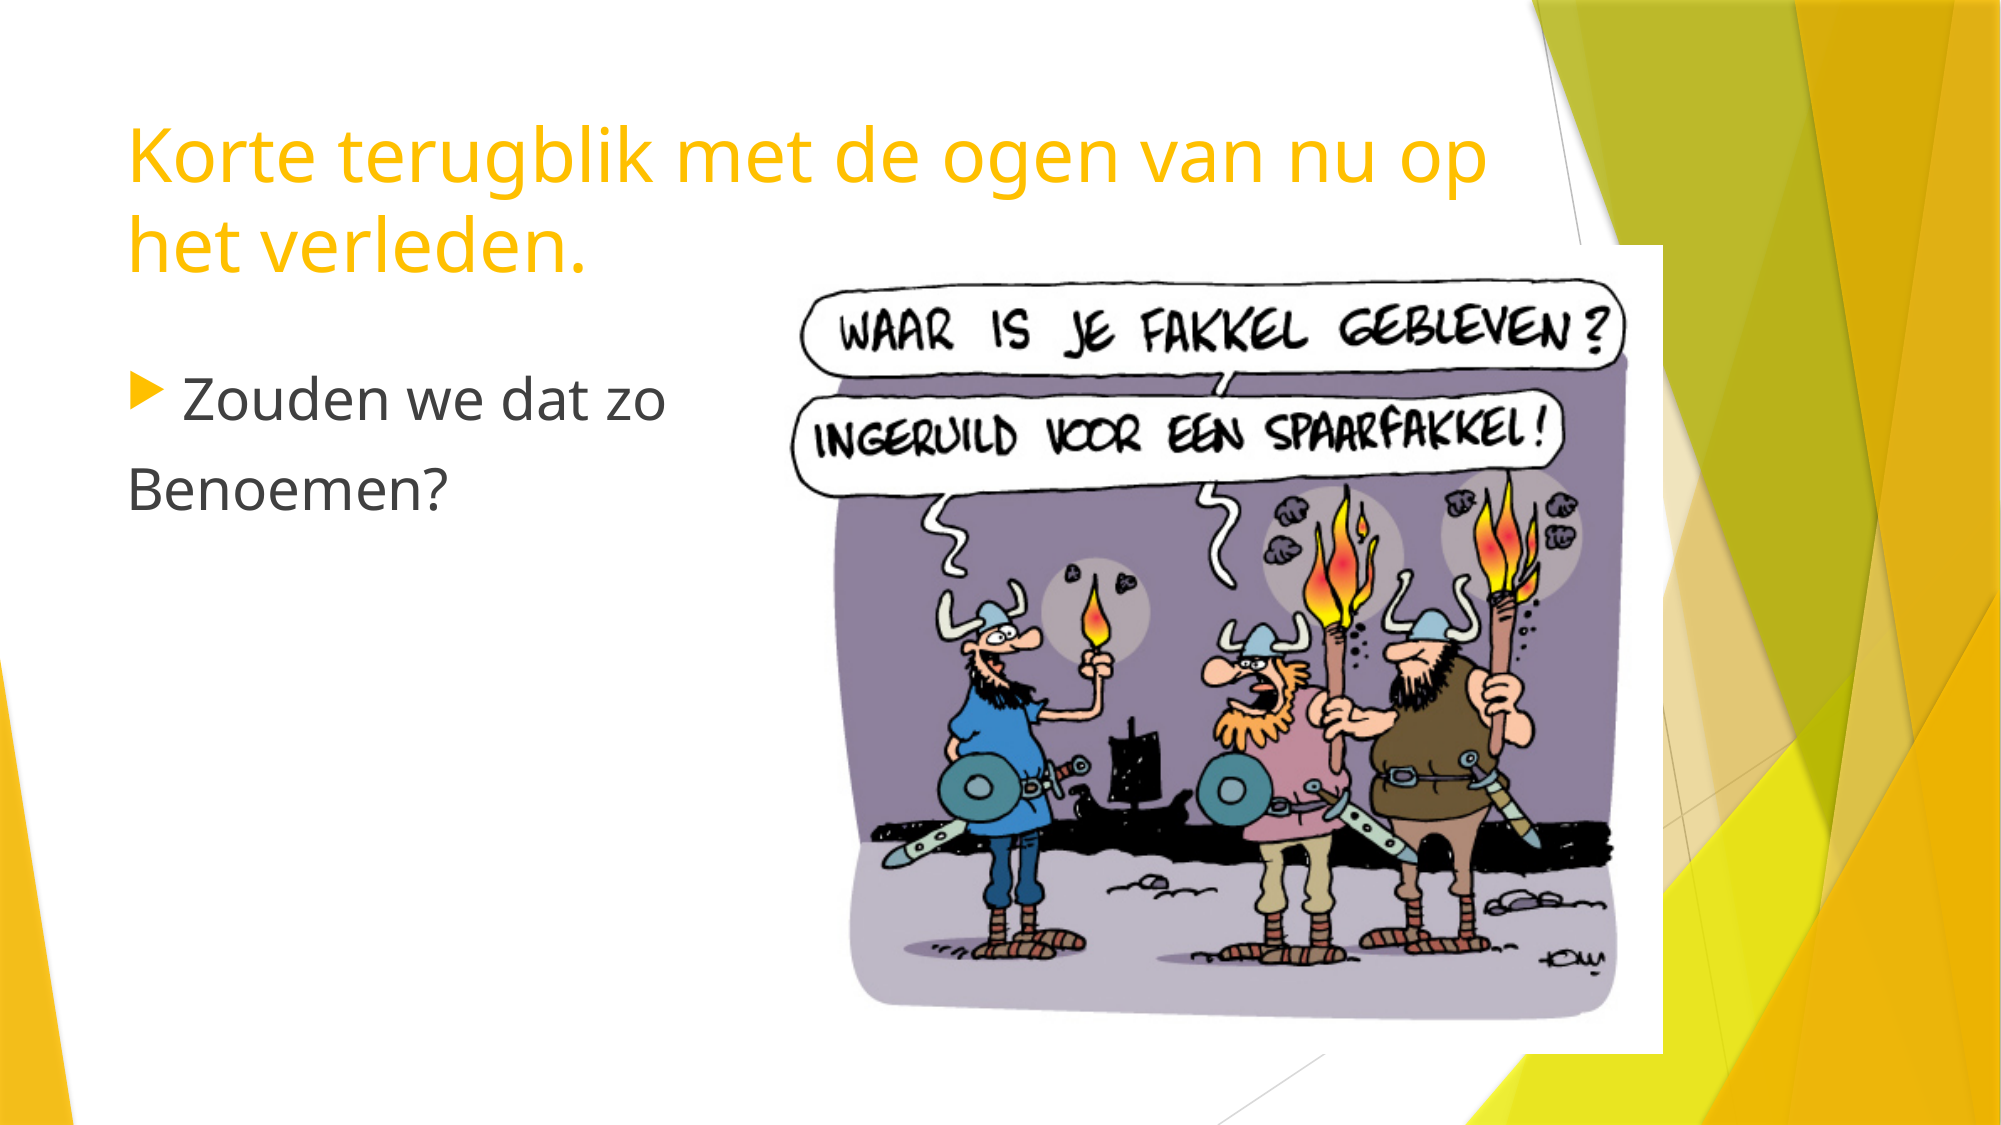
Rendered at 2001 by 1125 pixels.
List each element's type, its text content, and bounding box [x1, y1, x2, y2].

title Korte terugblik met de ogen van nu op het verleden. [111, 99, 1522, 317]
list Zouden we dat zo Benoemen? [111, 354, 753, 992]
picture [758, 245, 1664, 1055]
